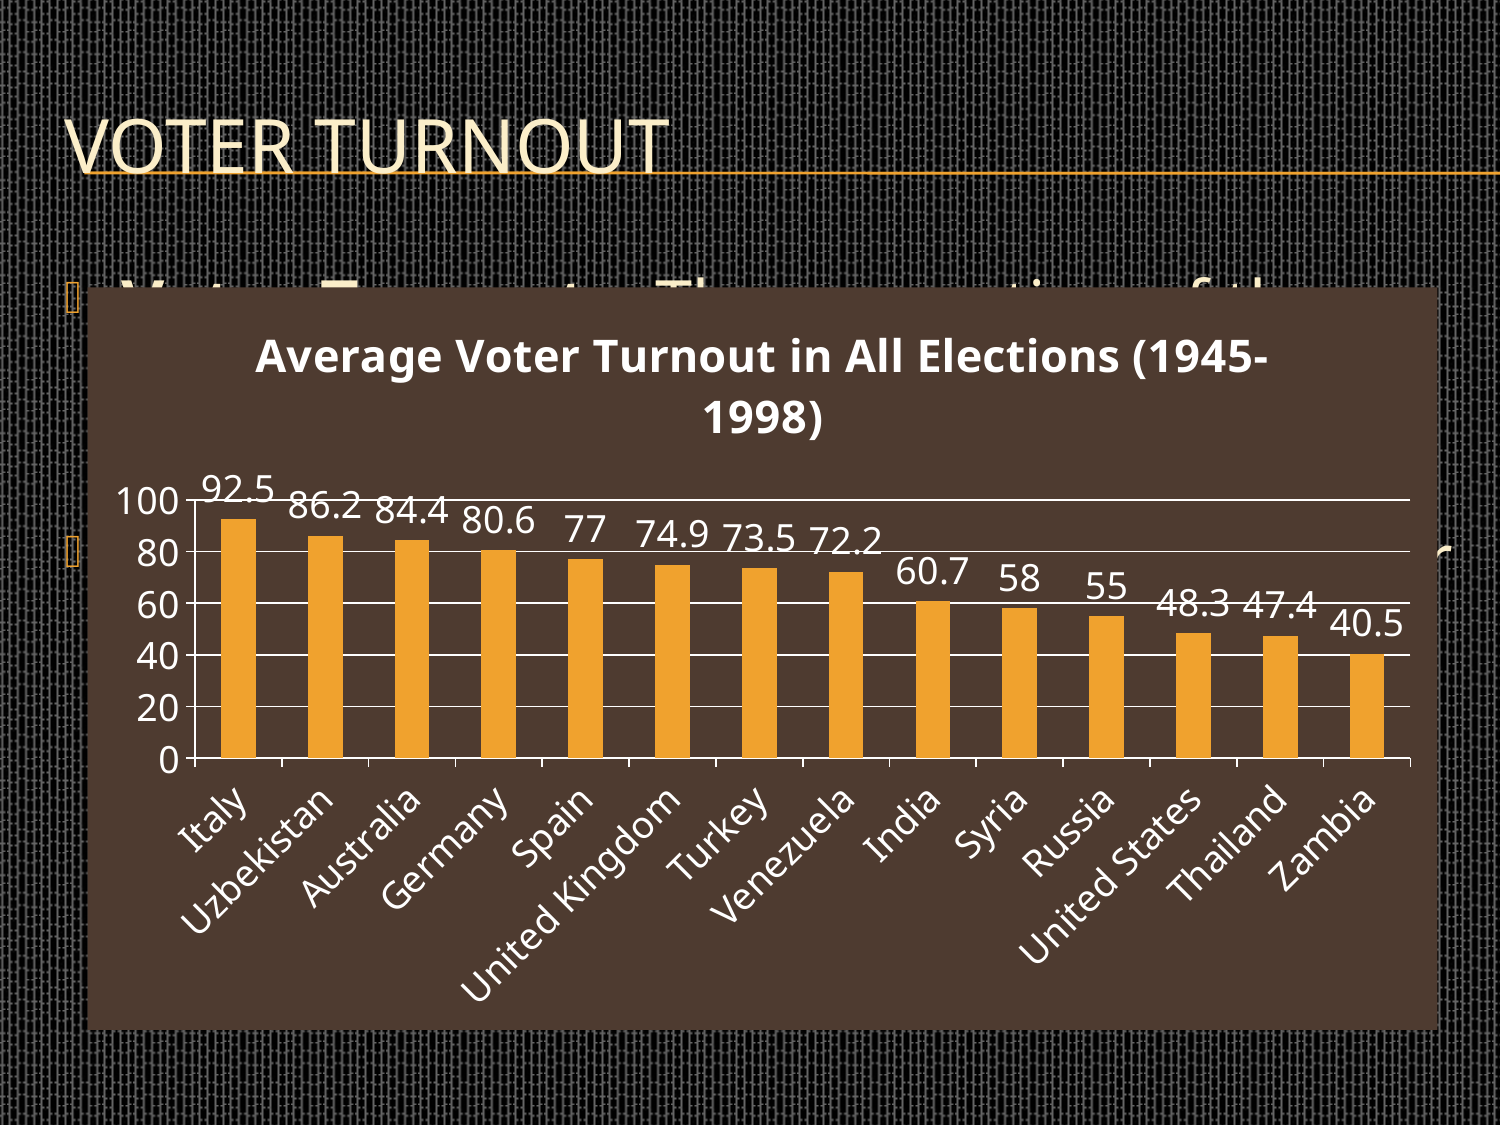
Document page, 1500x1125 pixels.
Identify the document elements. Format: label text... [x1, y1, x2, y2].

list Voter Turnout – The proportion of the eligible voting-age population that actually votes. Today that U.S. has one of the lowest voter turnouts among the world’s established democracies Between 50-60% of eligible Americans vote in presidential elections In European democracies that number is more than 70% [50, 254, 1475, 998]
title Voter Turnout [50, 75, 1475, 213]
chart [87, 287, 1438, 1031]
